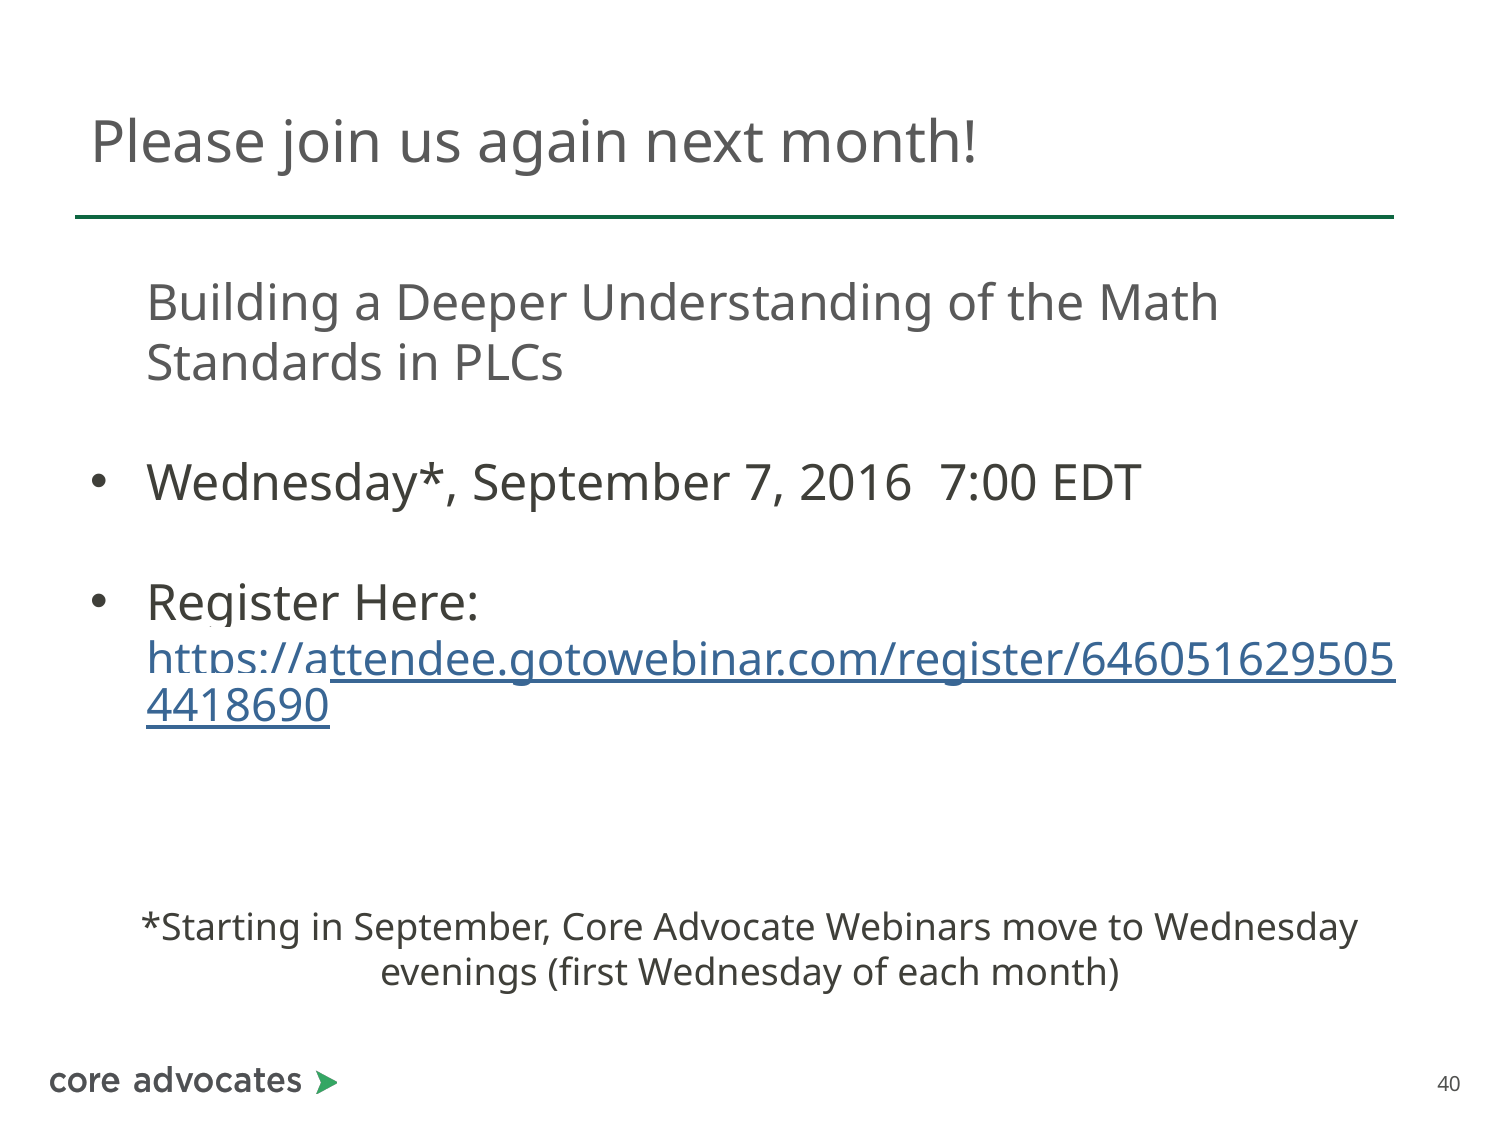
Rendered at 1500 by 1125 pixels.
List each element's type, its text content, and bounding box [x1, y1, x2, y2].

picture [50, 1066, 337, 1094]
list Building a Deeper Understanding of the Math Standards in PLCs Wednesday*, September 7, 2016 7:00 EDT Register Here: https://attendee.gotowebinar.com/register/6460516295054418690 *Starting in September, Core Advocate Webinars move to Wednesday evenings (first Wednesday of each month) [75, 262, 1425, 1005]
title Please join us again next month! [75, 45, 1425, 233]
